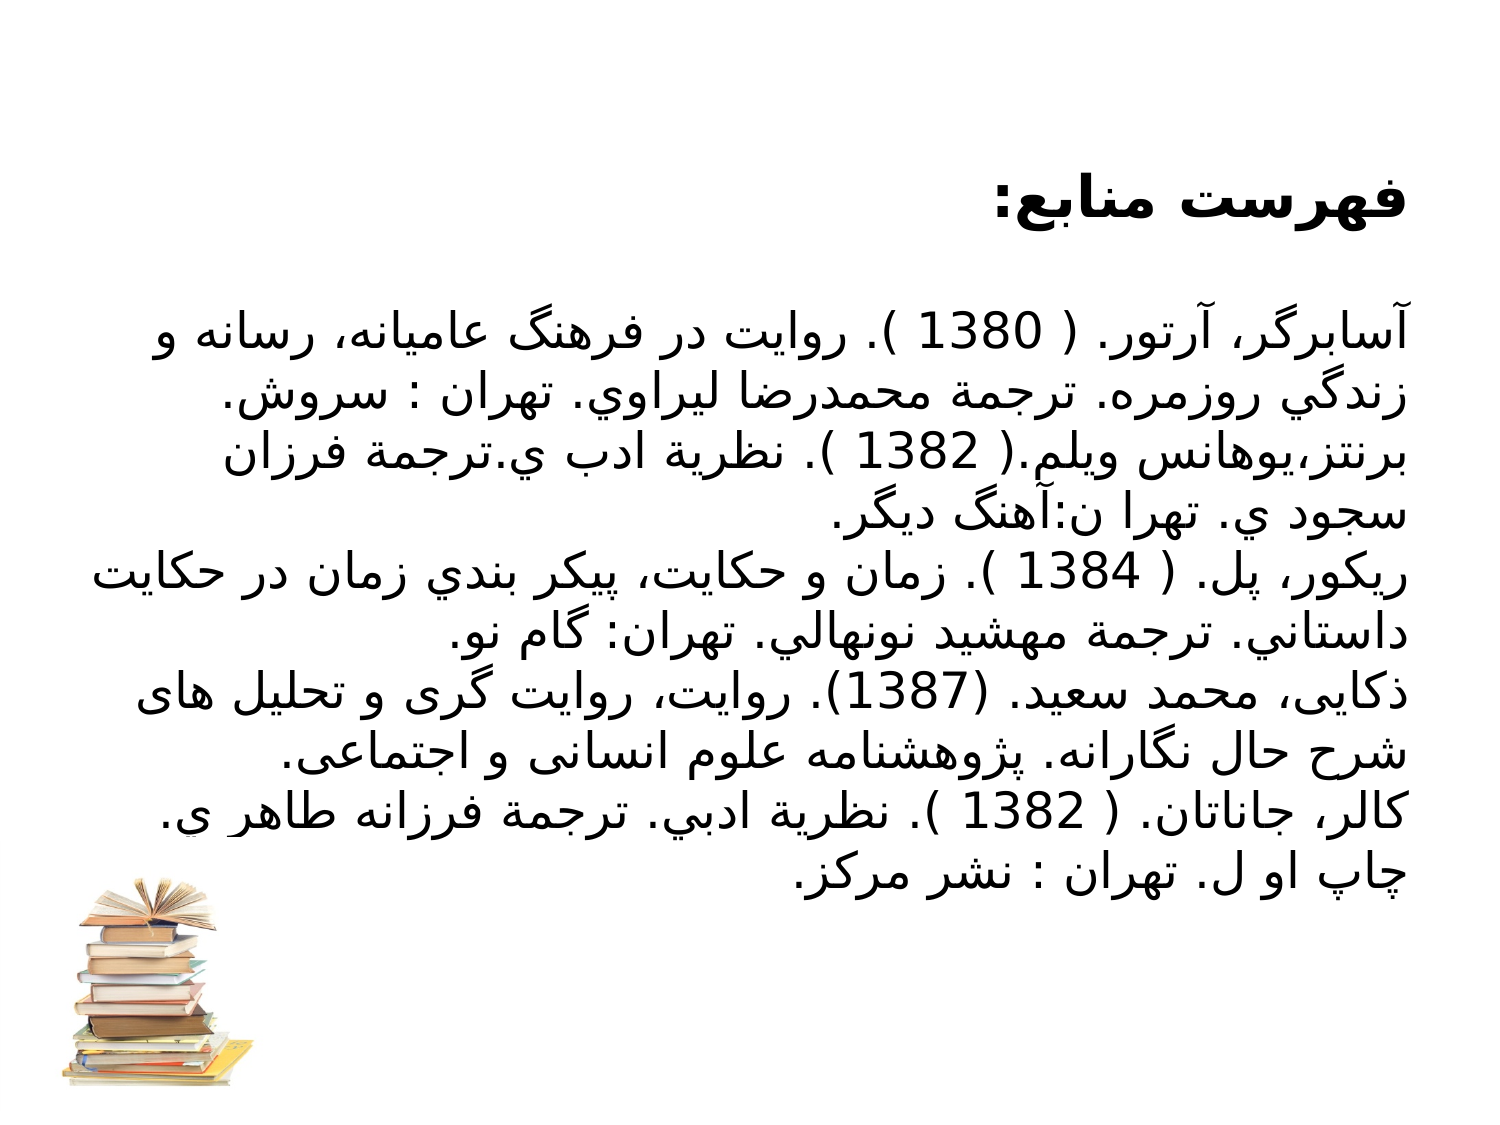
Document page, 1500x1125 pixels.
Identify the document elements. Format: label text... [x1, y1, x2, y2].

title فهرست منابع: آسابرگر، آرتور. ( 1380 ). روايت در فرهنگ عاميانه، رسانه و زندگي روزمره. ترجمة محمدرضا ليراوي. تهران : سروش. برنتز،يوهانس ويلم.( 1382 ). نظرية ادب ي.ترجمة فرزان سجود ي. تهرا ن:آهنگ ديگر. ريكور، پل. ( 1384 ). زمان و حكايت، پيكر بندي زمان در حكايت داستاني. ترجمة مهشيد نونهالي. تهران: گام نو. ذکایی، محمد سعید. (1387). روایت، روایت گری و تحلیل های شرح حال نگارانه. پژوهشنامه علوم انسانی و اجتماعی. كالر، جاناتان. ( 1382 ). نظرية ادبي. ترجمة فرزانه طاهر ي. چاپ او ل. تهران : نشر مركز. [75, 162, 1425, 825]
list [0, 837, 313, 1113]
